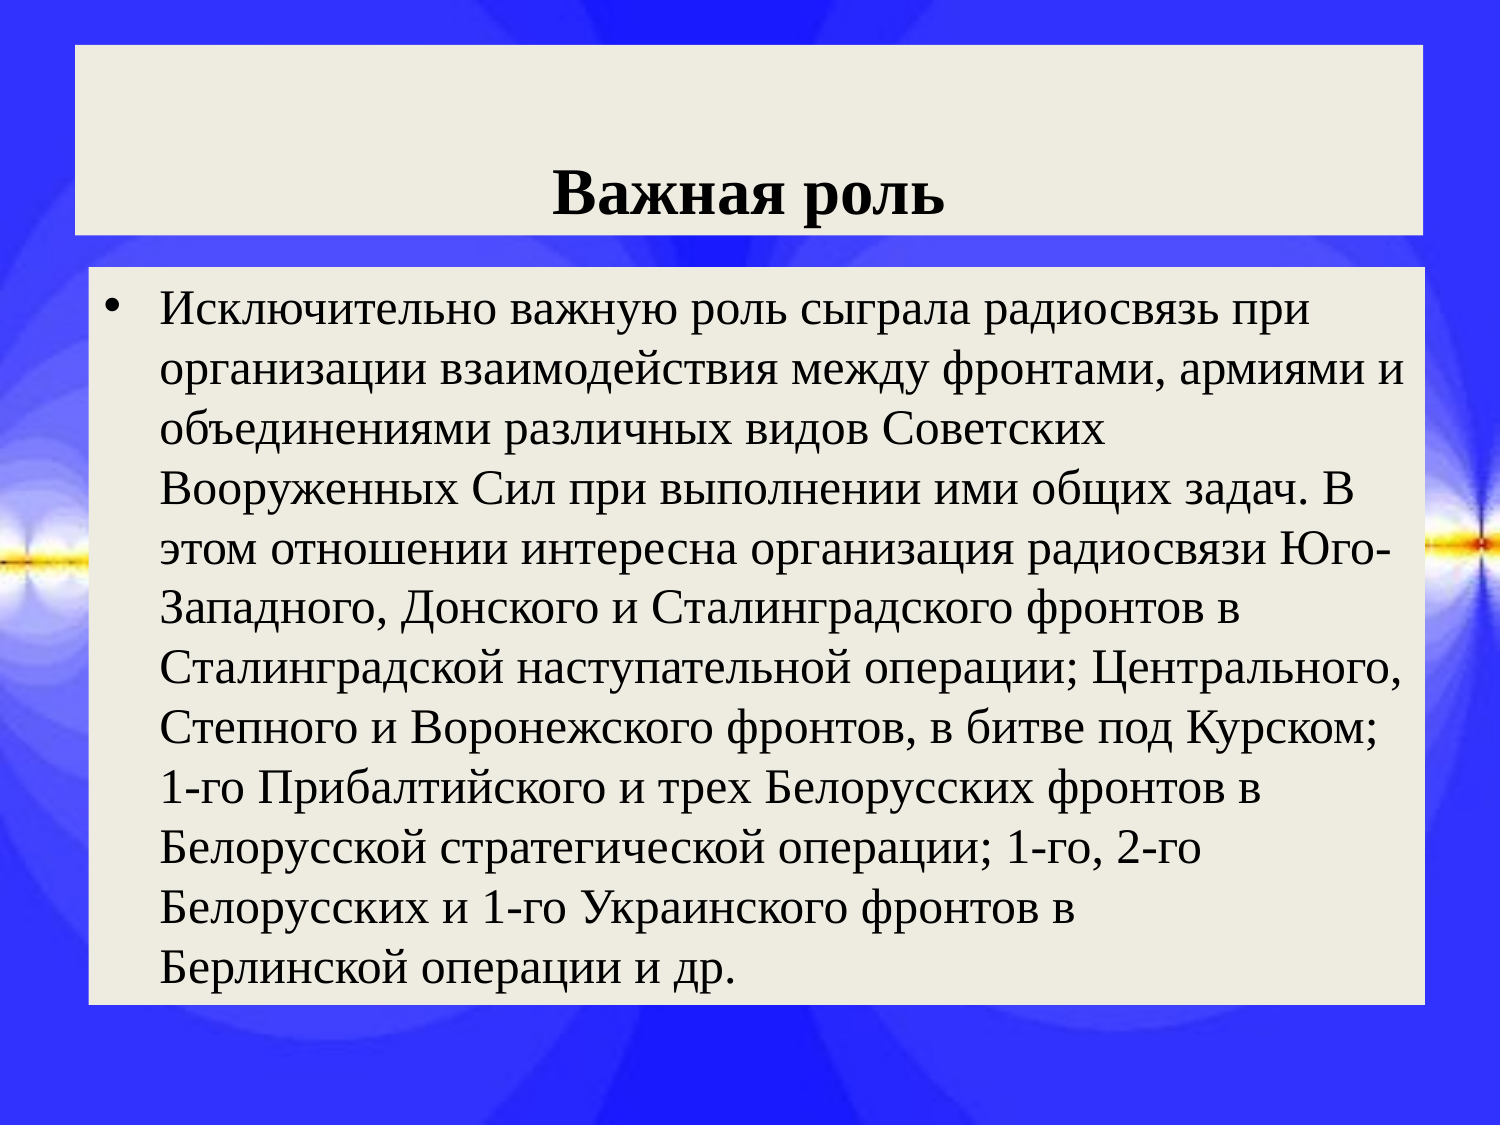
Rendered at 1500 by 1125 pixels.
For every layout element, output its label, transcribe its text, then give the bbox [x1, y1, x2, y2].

list Исключительно важную роль сыграла радиосвязь при организации взаимодействия между фронтами, армиями и объединениями различных видов Советских Вооруженных Сил при выполнении ими общих задач. В этом отношении интересна организация радиосвязи Юго-Западного, Донского и Сталинградского фронтов в Сталинградской наступательной операции; Центрального, Степного и Воронежского фронтов, в битве под Курском; 1-го Прибалтийского и трех Белорусских фронтов в Белорусской стратегической операции; 1-го, 2-го Белорусских и 1-го Украинского фронтов в Берлинской операции и др. [88, 267, 1425, 1005]
picture [0, 0, 1500, 1125]
title Важная роль [75, 44, 1424, 236]
